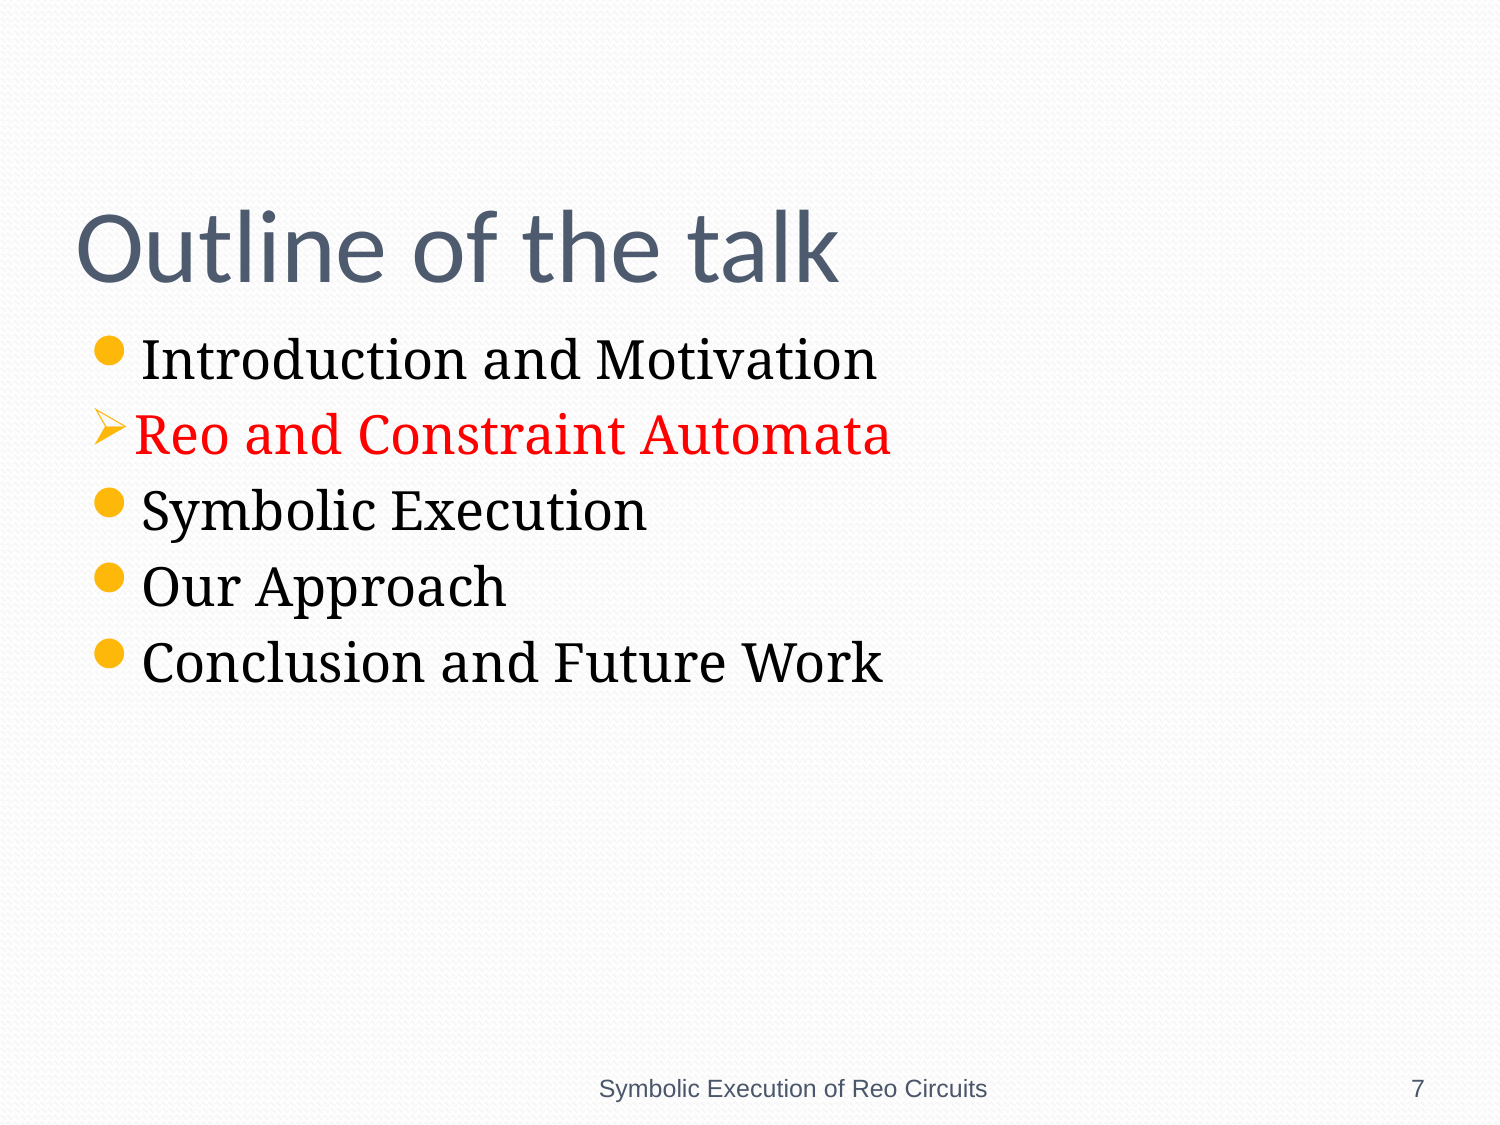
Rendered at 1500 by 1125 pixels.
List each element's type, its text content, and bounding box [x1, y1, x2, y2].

footer Symbolic Execution of Reo Circuits [437, 1042, 1150, 1103]
title Outline of the talk [74, 115, 1426, 304]
slide_number 7 [1299, 1042, 1425, 1103]
list Introduction and Motivation Reo and Constraint Automata Symbolic Execution Our Approach Conclusion and Future Work [74, 317, 1426, 1038]
